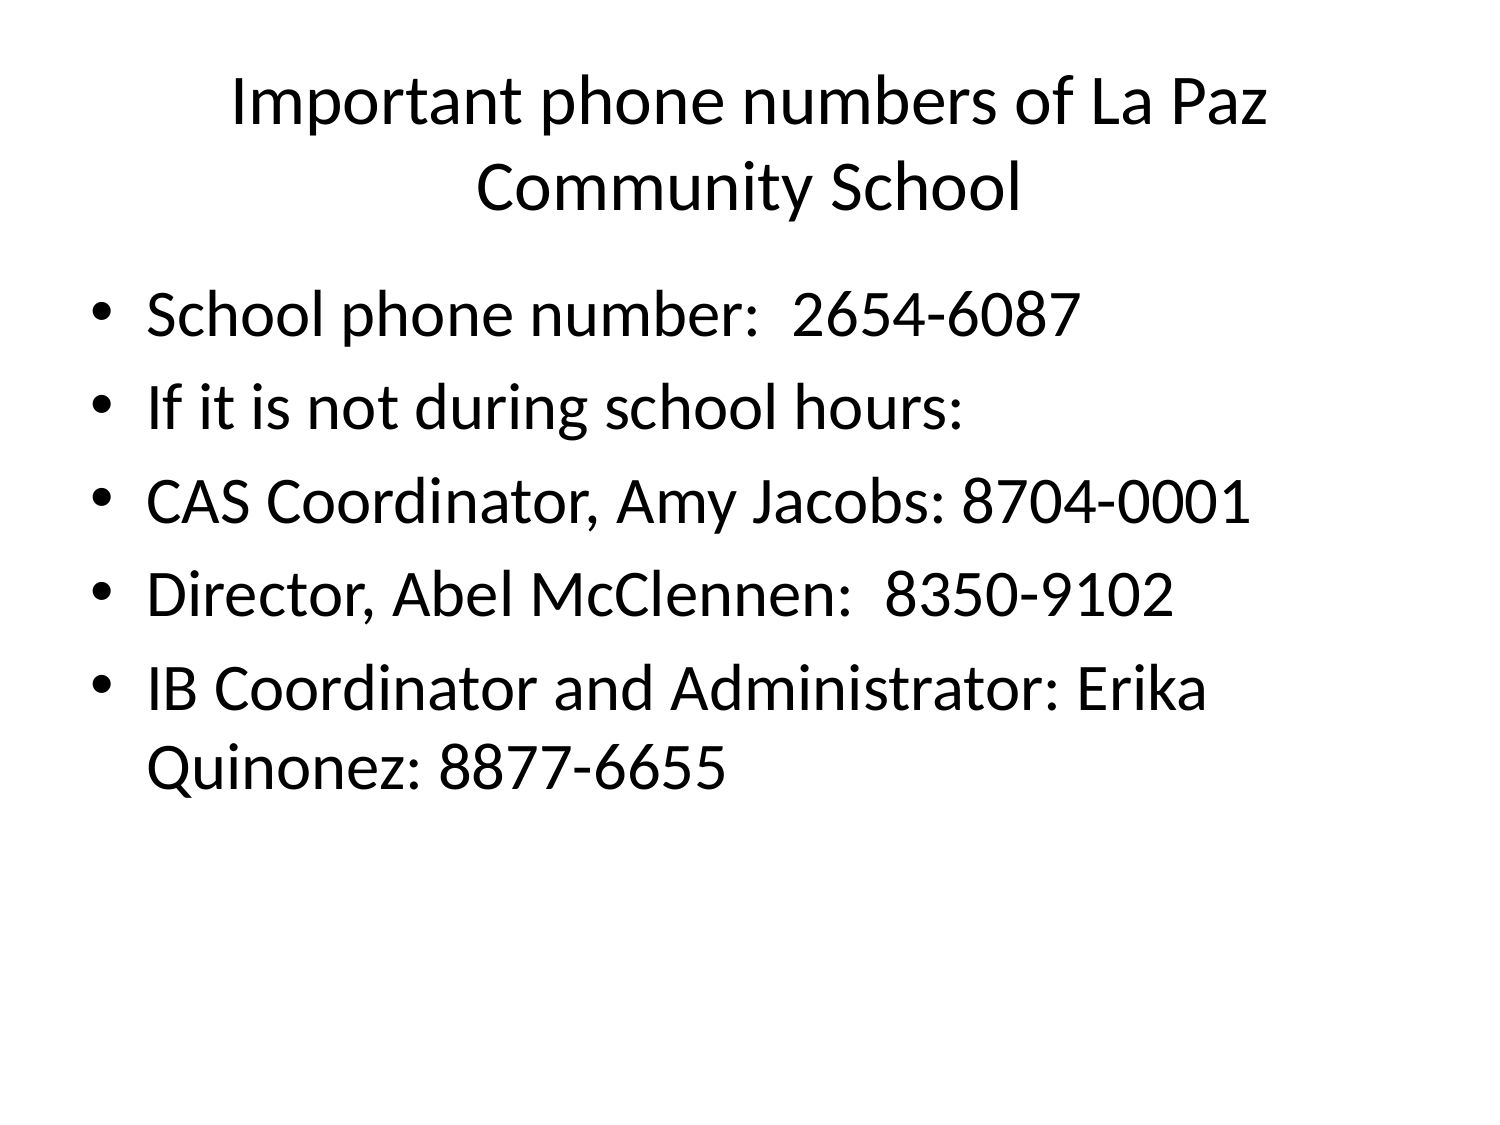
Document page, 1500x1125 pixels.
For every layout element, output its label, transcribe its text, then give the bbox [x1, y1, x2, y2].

title Important phone numbers of La Paz Community School [75, 45, 1425, 233]
list School phone number: 2654-6087 If it is not during school hours: CAS Coordinator, Amy Jacobs: 8704-0001 Director, Abel McClennen: 8350-9102 IB Coordinator and Administrator: Erika Quinonez: 8877-6655 [75, 262, 1425, 1005]
